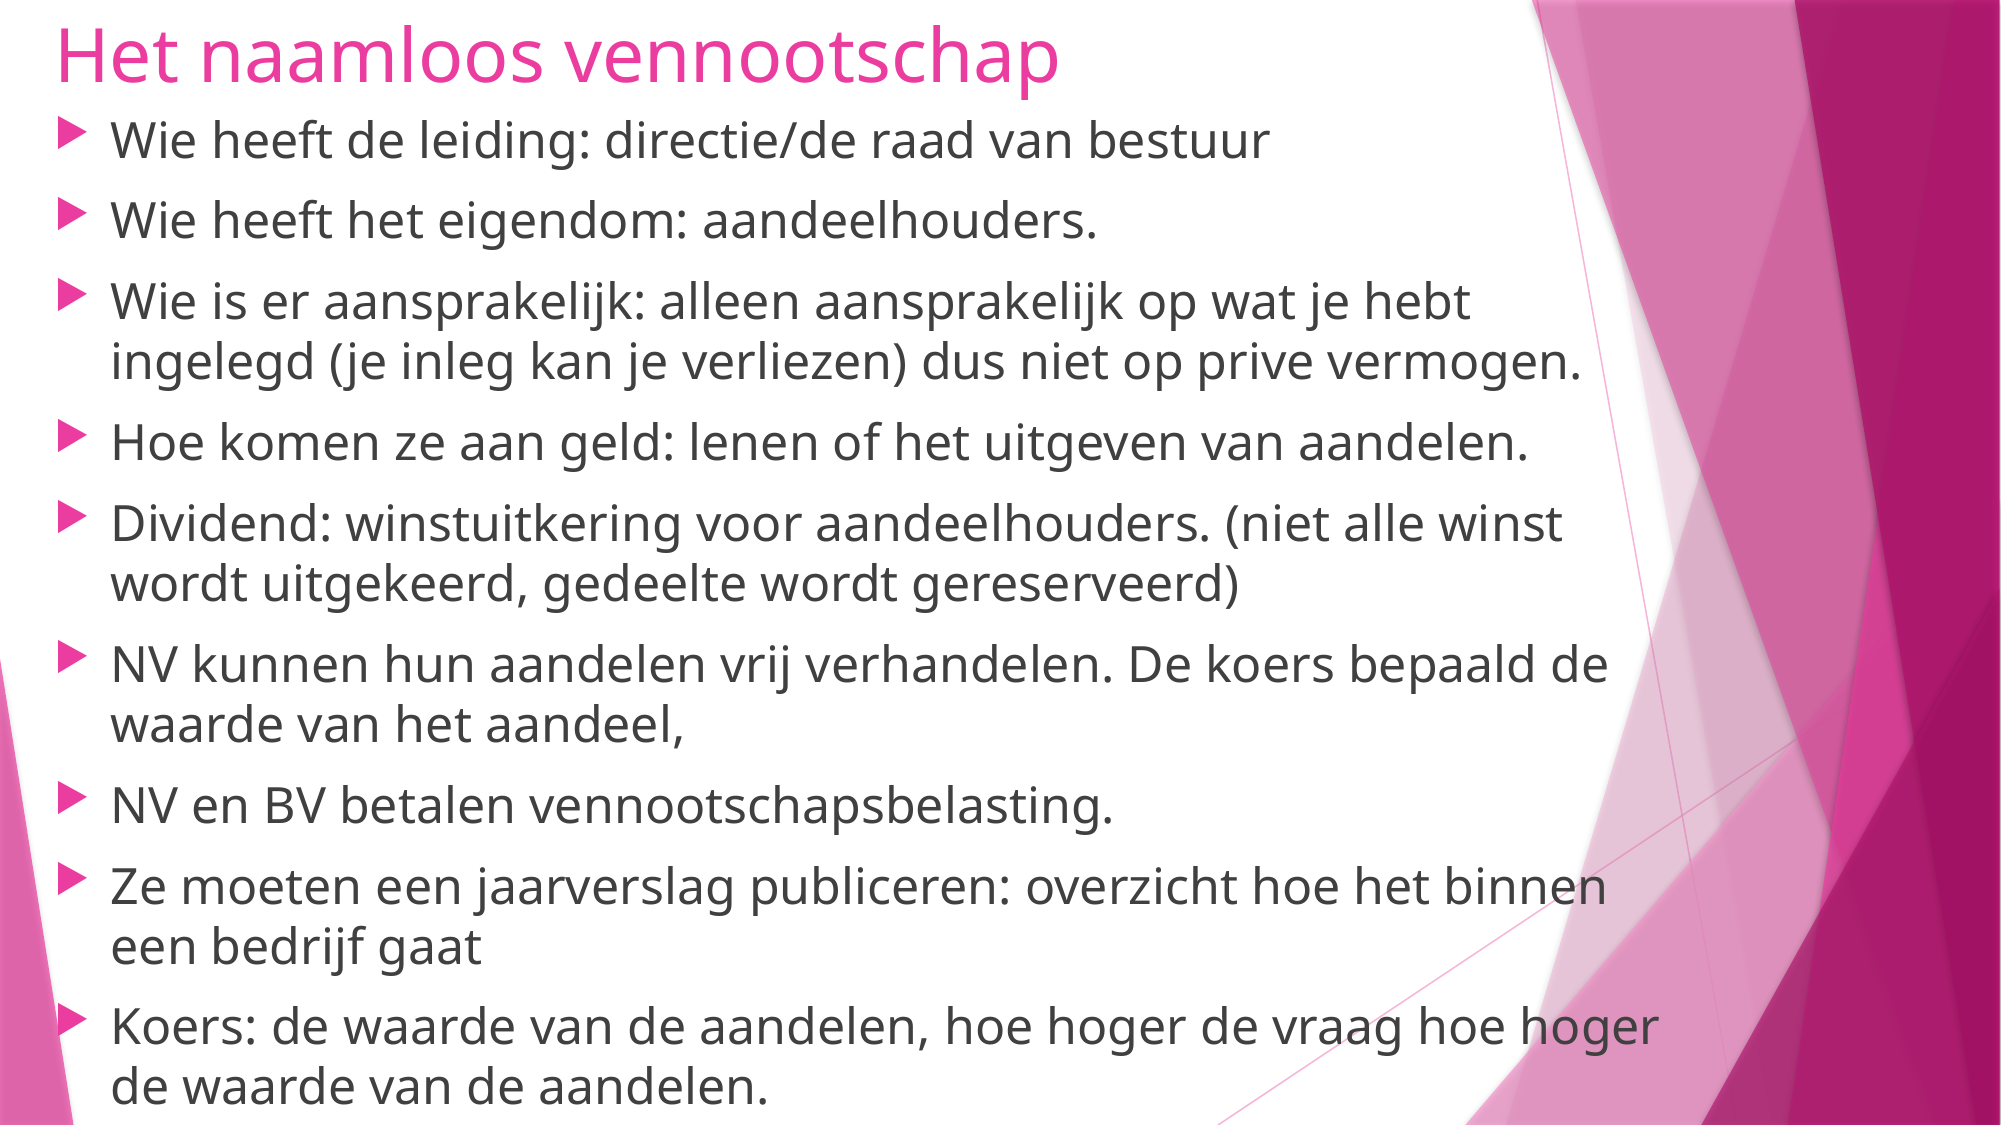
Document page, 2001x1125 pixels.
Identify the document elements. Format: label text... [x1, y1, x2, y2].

list Wie heeft de leiding: directie/de raad van bestuur Wie heeft het eigendom: aandeelhouders. Wie is er aansprakelijk: alleen aansprakelijk op wat je hebt ingelegd (je inleg kan je verliezen) dus niet op prive vermogen. Hoe komen ze aan geld: lenen of het uitgeven van aandelen. Dividend: winstuitkering voor aandeelhouders. (niet alle winst wordt uitgekeerd, gedeelte wordt gereserveerd) NV kunnen hun aandelen vrij verhandelen. De koers bepaald de waarde van het aandeel, NV en BV betalen vennootschapsbelasting. Ze moeten een jaarverslag publiceren: overzicht hoe het binnen een bedrijf gaat Koers: de waarde van de aandelen, hoe hoger de vraag hoe hoger de waarde van de aandelen. [39, 100, 1696, 991]
title Het naamloos vennootschap [39, 0, 1522, 100]
